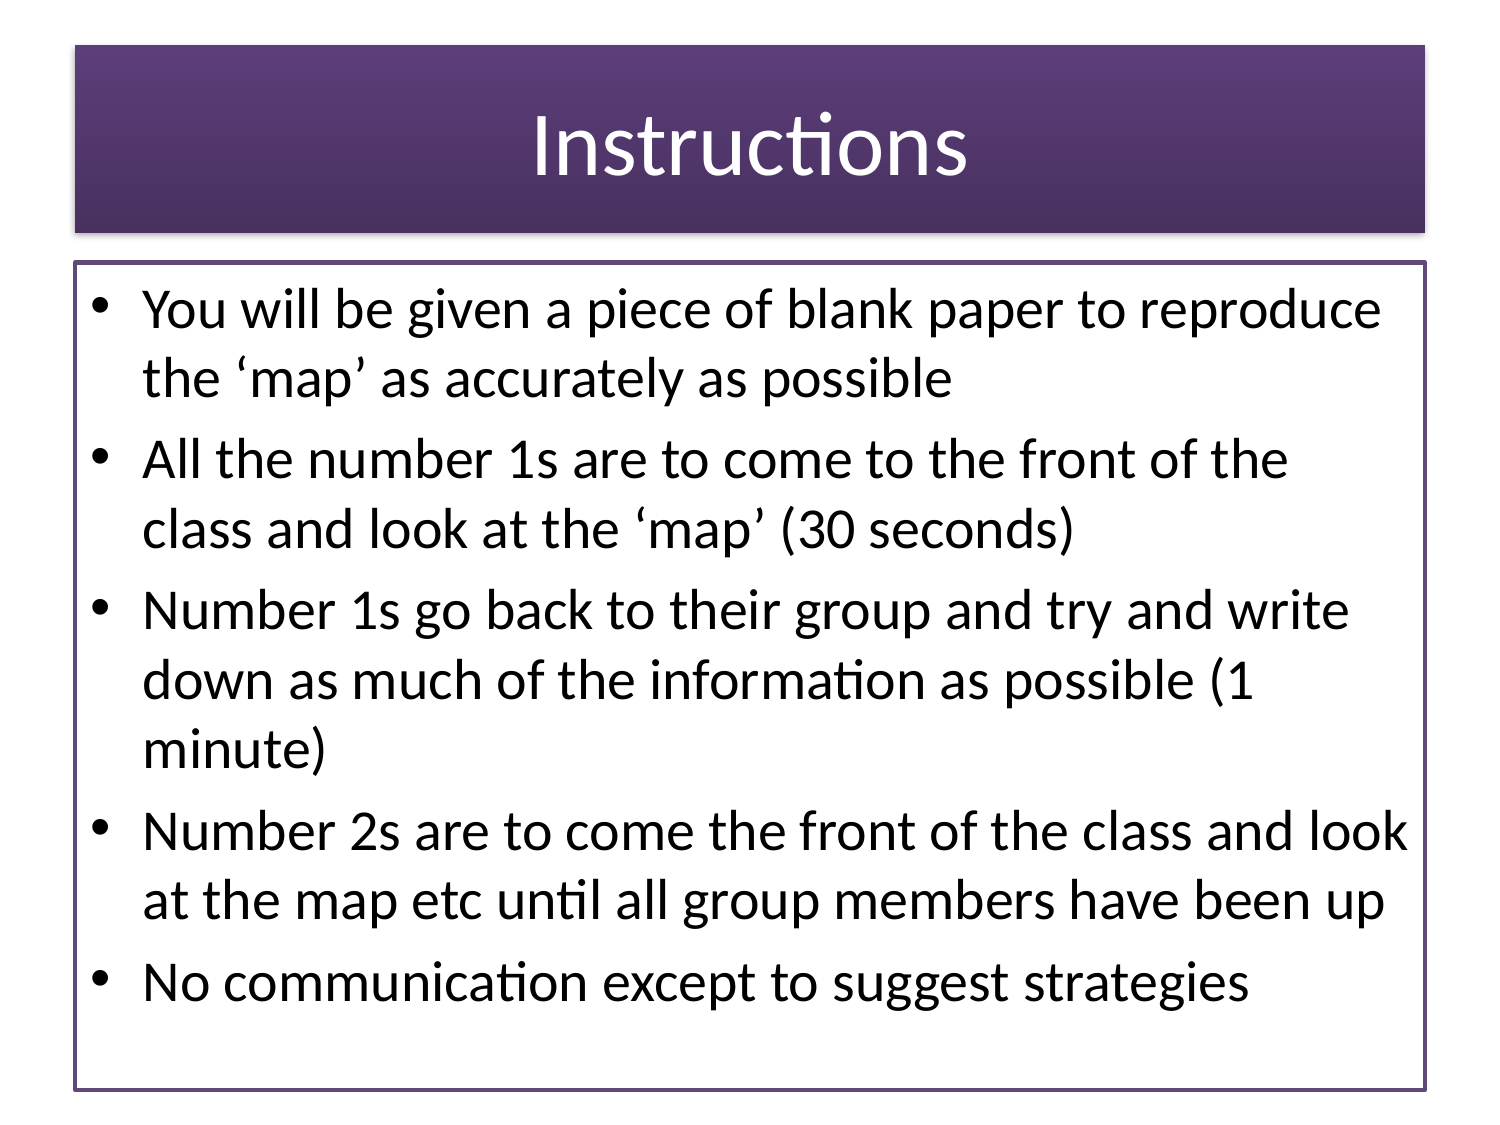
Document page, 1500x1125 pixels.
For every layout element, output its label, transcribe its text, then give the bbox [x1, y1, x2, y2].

list You will be given a piece of blank paper to reproduce the ‘map’ as accurately as possible All the number 1s are to come to the front of the class and look at the ‘map’ (30 seconds) Number 1s go back to their group and try and write down as much of the information as possible (1 minute) Number 2s are to come the front of the class and look at the map etc until all group members have been up No communication except to suggest strategies [73, 260, 1427, 1092]
title Instructions [75, 45, 1425, 233]
